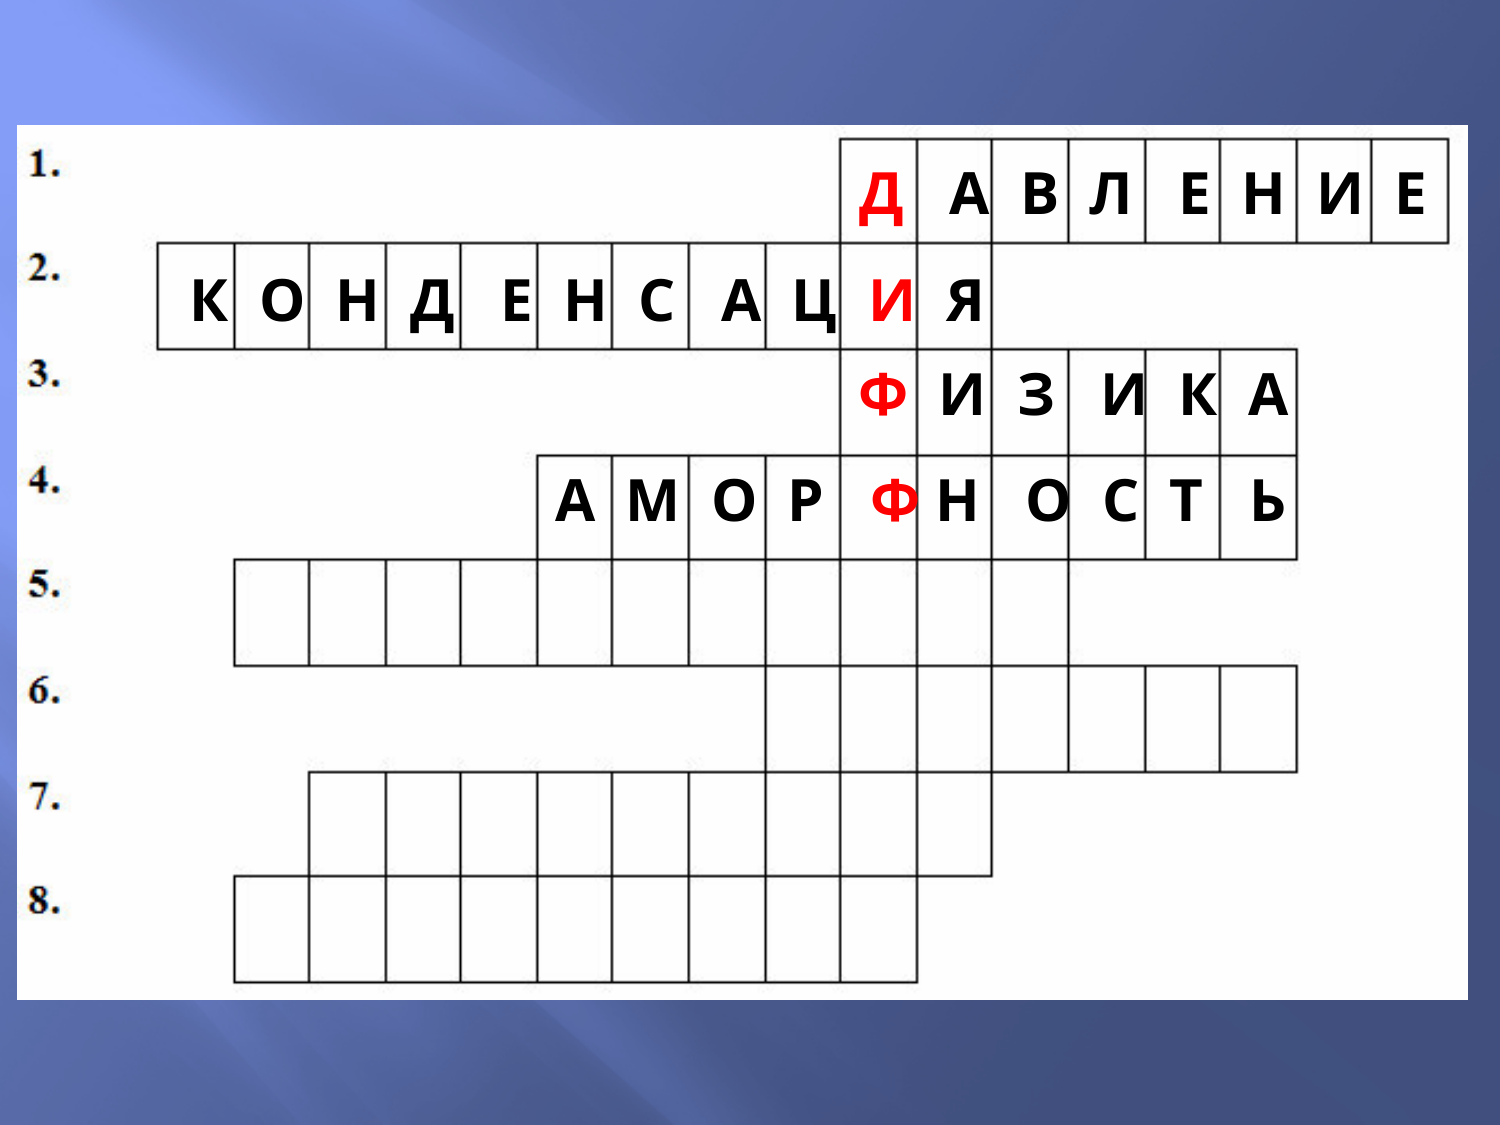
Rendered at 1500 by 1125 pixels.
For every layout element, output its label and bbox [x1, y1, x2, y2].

picture [17, 125, 1468, 1000]
